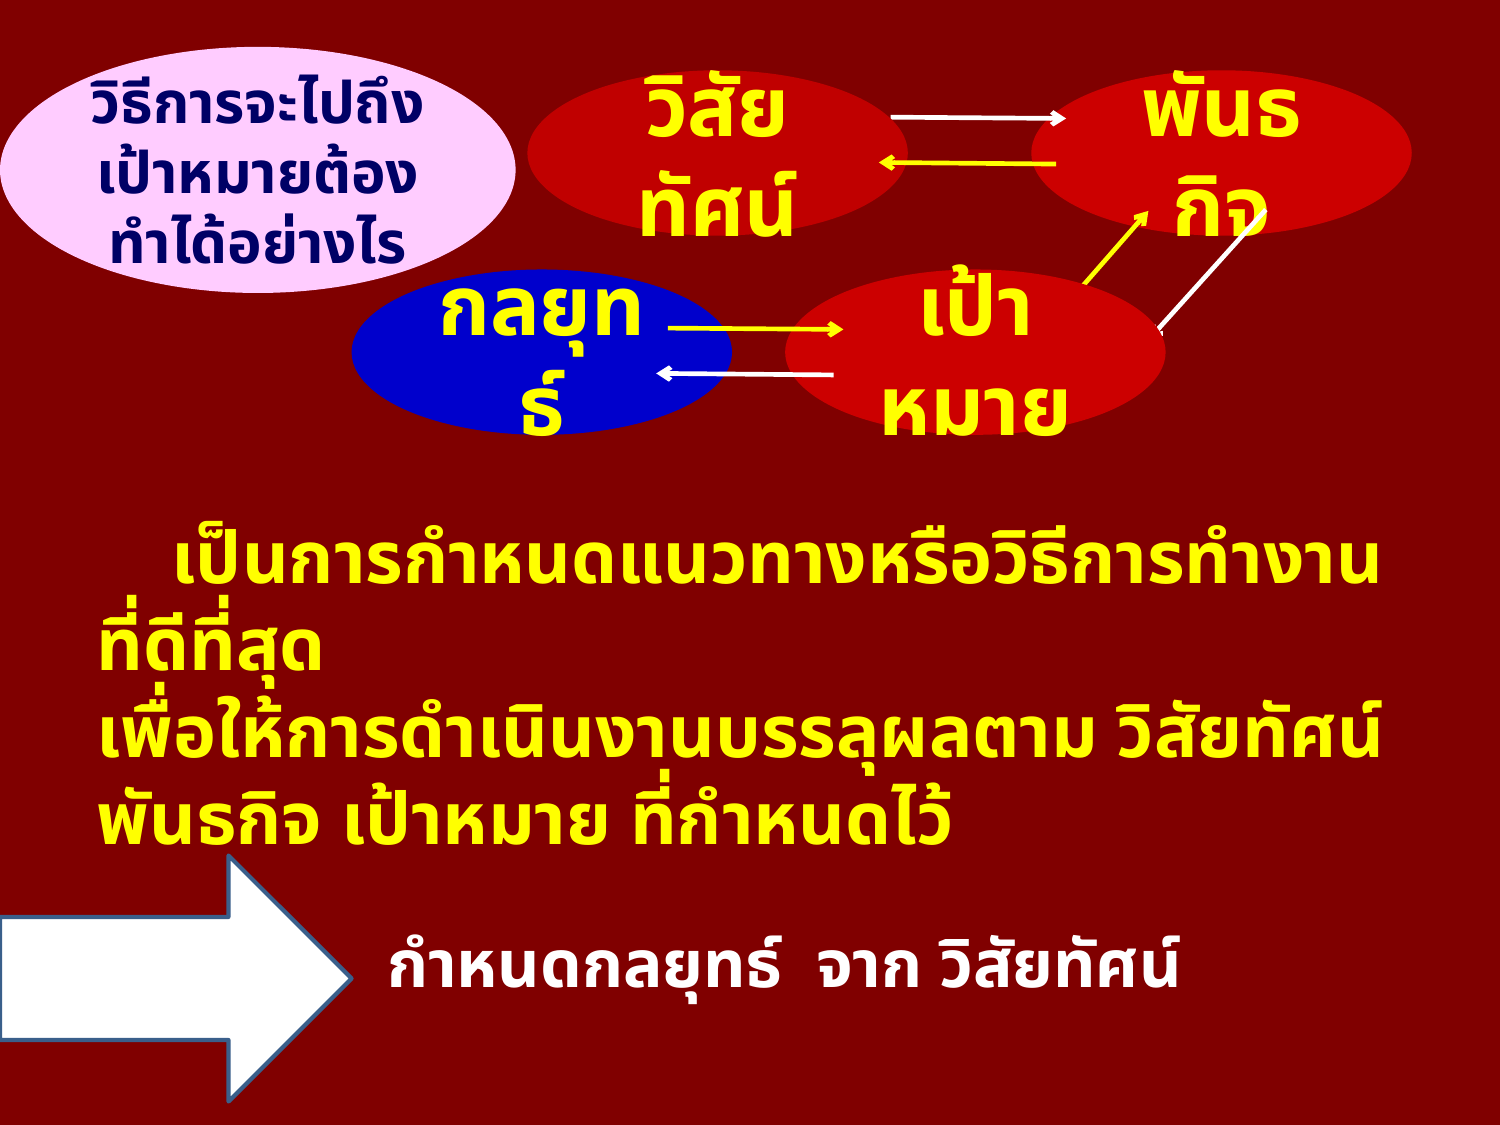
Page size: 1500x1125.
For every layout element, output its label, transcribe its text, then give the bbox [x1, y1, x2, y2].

text_box เป็นการกำหนดแนวทางหรือวิธีการทำงานที่ดีที่สุด เพื่อให้การดำเนินงานบรรลุผลตาม วิสัยทัศน์ พันธกิจ เป้าหมาย ที่กำหนดไว้ [81, 503, 1432, 868]
text_box วิสัยทัศน์ [525, 68, 910, 238]
text_box กลยุทธ์ [349, 267, 735, 437]
text_box วิธีการจะไปถึงเป้าหมายต้องทำได้อย่างไร [0, 44, 518, 296]
text_box กำหนดกลยุทธ์ จาก วิสัยทัศน์ [304, 914, 1266, 1055]
text_box เป้าหมาย [783, 267, 1168, 437]
table_cell [878, 165, 890, 171]
table_cell โครงการ 2 [667, 331, 731, 336]
table_cell [890, 119, 900, 125]
text_box พันธกิจ [1029, 68, 1414, 235]
table_cell [835, 331, 844, 336]
table_cell [1032, 167, 1056, 171]
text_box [1060, 216, 1155, 300]
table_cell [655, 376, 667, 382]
text_box [0, 853, 304, 1104]
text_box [1141, 215, 1273, 334]
table_cell [792, 378, 833, 382]
